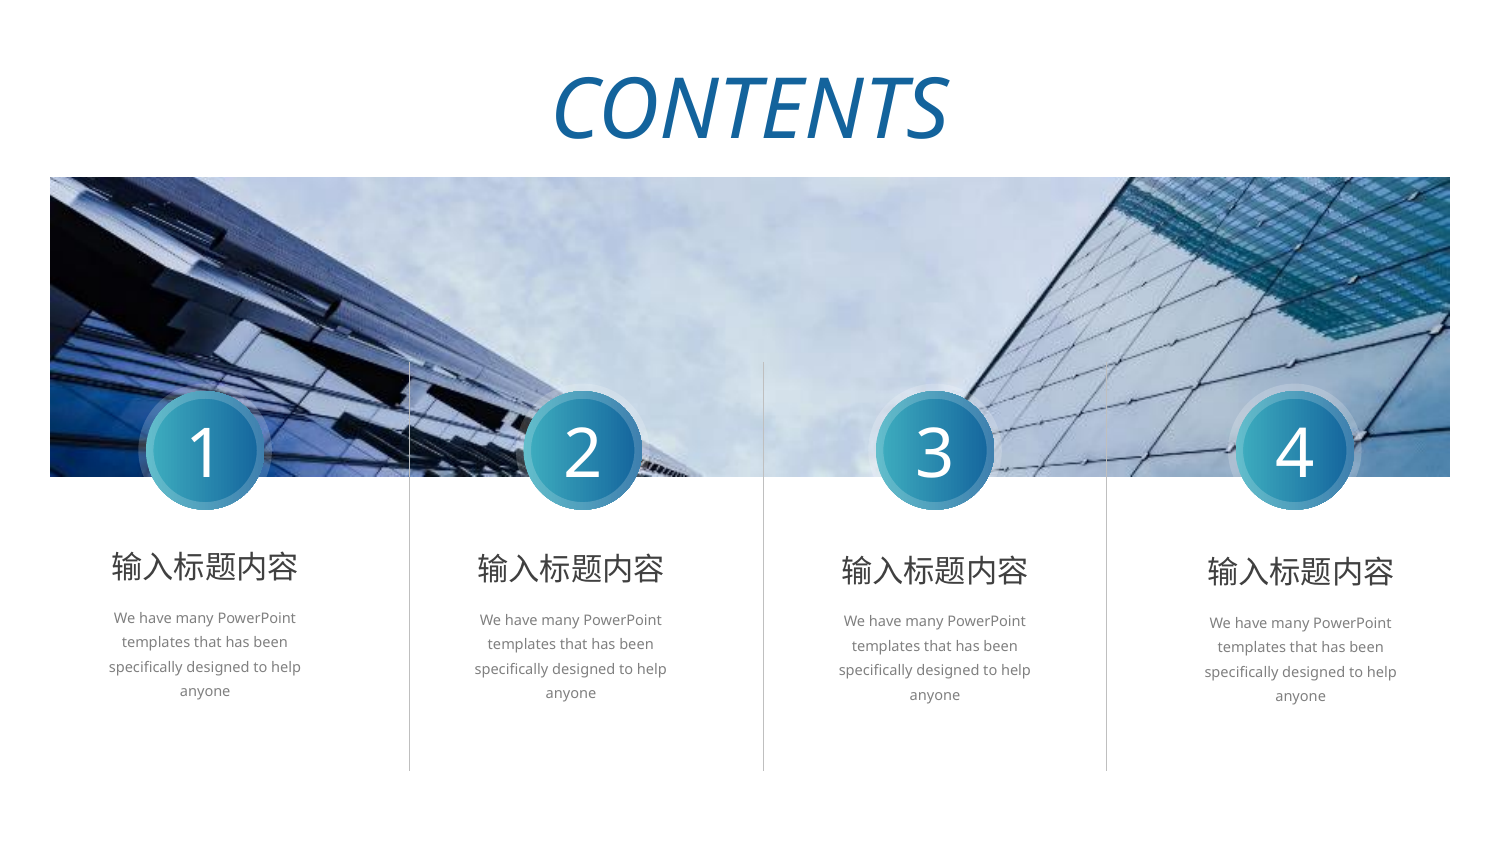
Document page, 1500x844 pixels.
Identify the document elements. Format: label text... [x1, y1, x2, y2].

text_box 3 [882, 477, 988, 510]
text_box 输入标题内容 [822, 543, 1048, 596]
text_box 2 [529, 477, 636, 510]
text_box 输入标题内容 [92, 540, 319, 593]
text_box CONTENTS [535, 47, 965, 164]
picture [49, 177, 1450, 477]
text_box 输入标题内容 [457, 541, 684, 594]
text_box We have many PowerPoint templates that has been specifically designed to help anyone [808, 597, 1062, 711]
text_box We have many PowerPoint templates that has been specifically designed to help anyone [1174, 599, 1428, 713]
text_box 输入标题内容 [1187, 545, 1414, 598]
text_box We have many PowerPoint templates that has been specifically designed to help anyone [444, 596, 698, 709]
text_box We have many PowerPoint templates that has been specifically designed to help anyone [78, 594, 332, 708]
text_box 4 [1241, 477, 1348, 510]
text_box 1 [152, 477, 259, 510]
